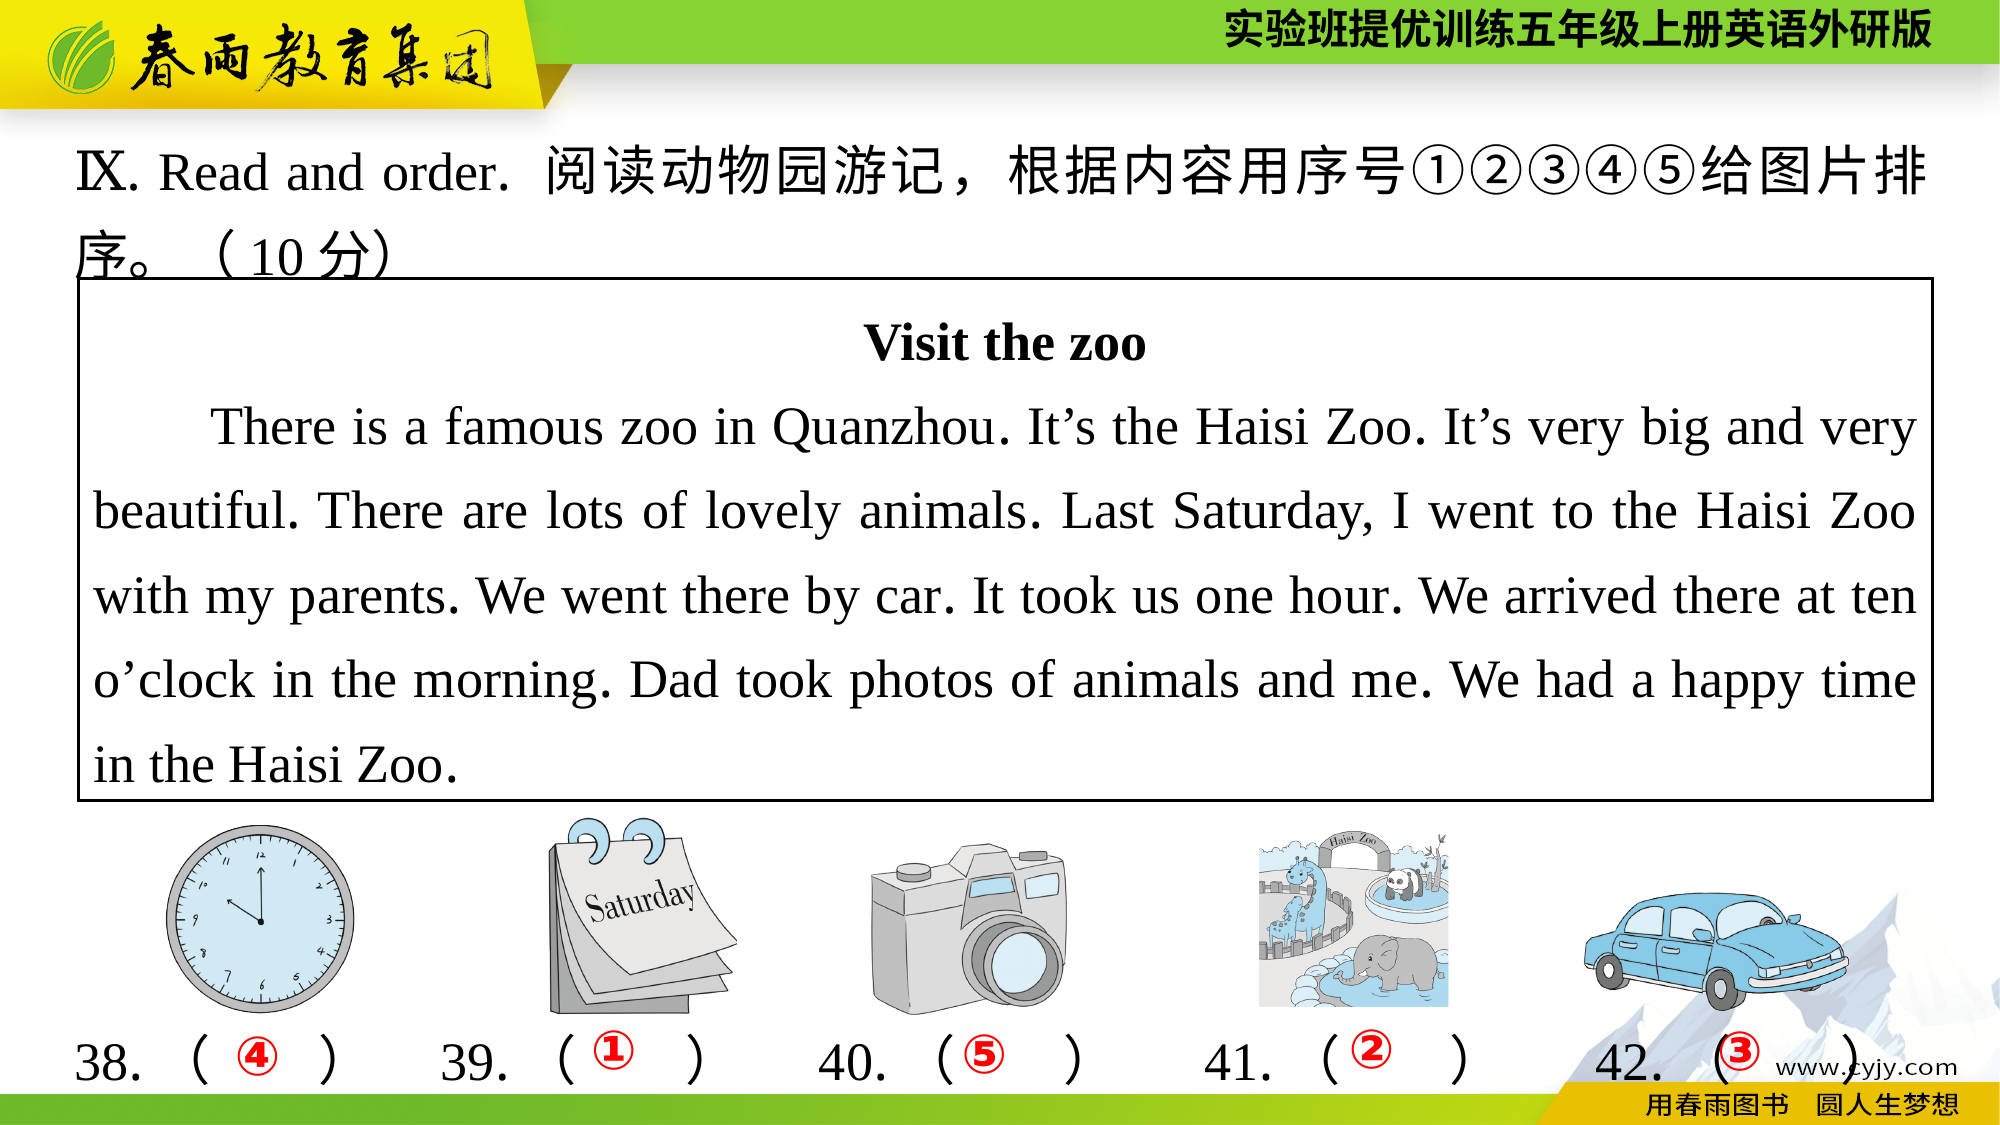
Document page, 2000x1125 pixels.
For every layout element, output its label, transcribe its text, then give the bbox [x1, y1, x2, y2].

text_box ⑤ [946, 1023, 1023, 1092]
text_box Visit the zoo There is a famous zoo in Quanzhou. It’s the Haisi Zoo. It’s very big and very beautiful. There are lots of lovely animals. Last Saturday, I went to the Haisi Zoo with my parents. We went there by car. It took us one hour. We arrived there at ten o’clock in the morning. Dad took photos of animals and me. We had a happy time in the Haisi Zoo. [78, 278, 1933, 801]
picture [0, 0, 2000, 1125]
text_box ① [576, 1023, 652, 1088]
text_box ② [1333, 1016, 1410, 1087]
text_box ③ [1702, 1020, 1778, 1089]
text_box ④ [219, 1024, 296, 1094]
list Ⅸ. Read and order. 阅读动物园游记，根据内容用序号①②③④⑤给图片排序。（10分） 38.（ ） 39.（ ） 40.（ ） 41.（ ） 42.（ ） [59, 109, 1944, 1110]
